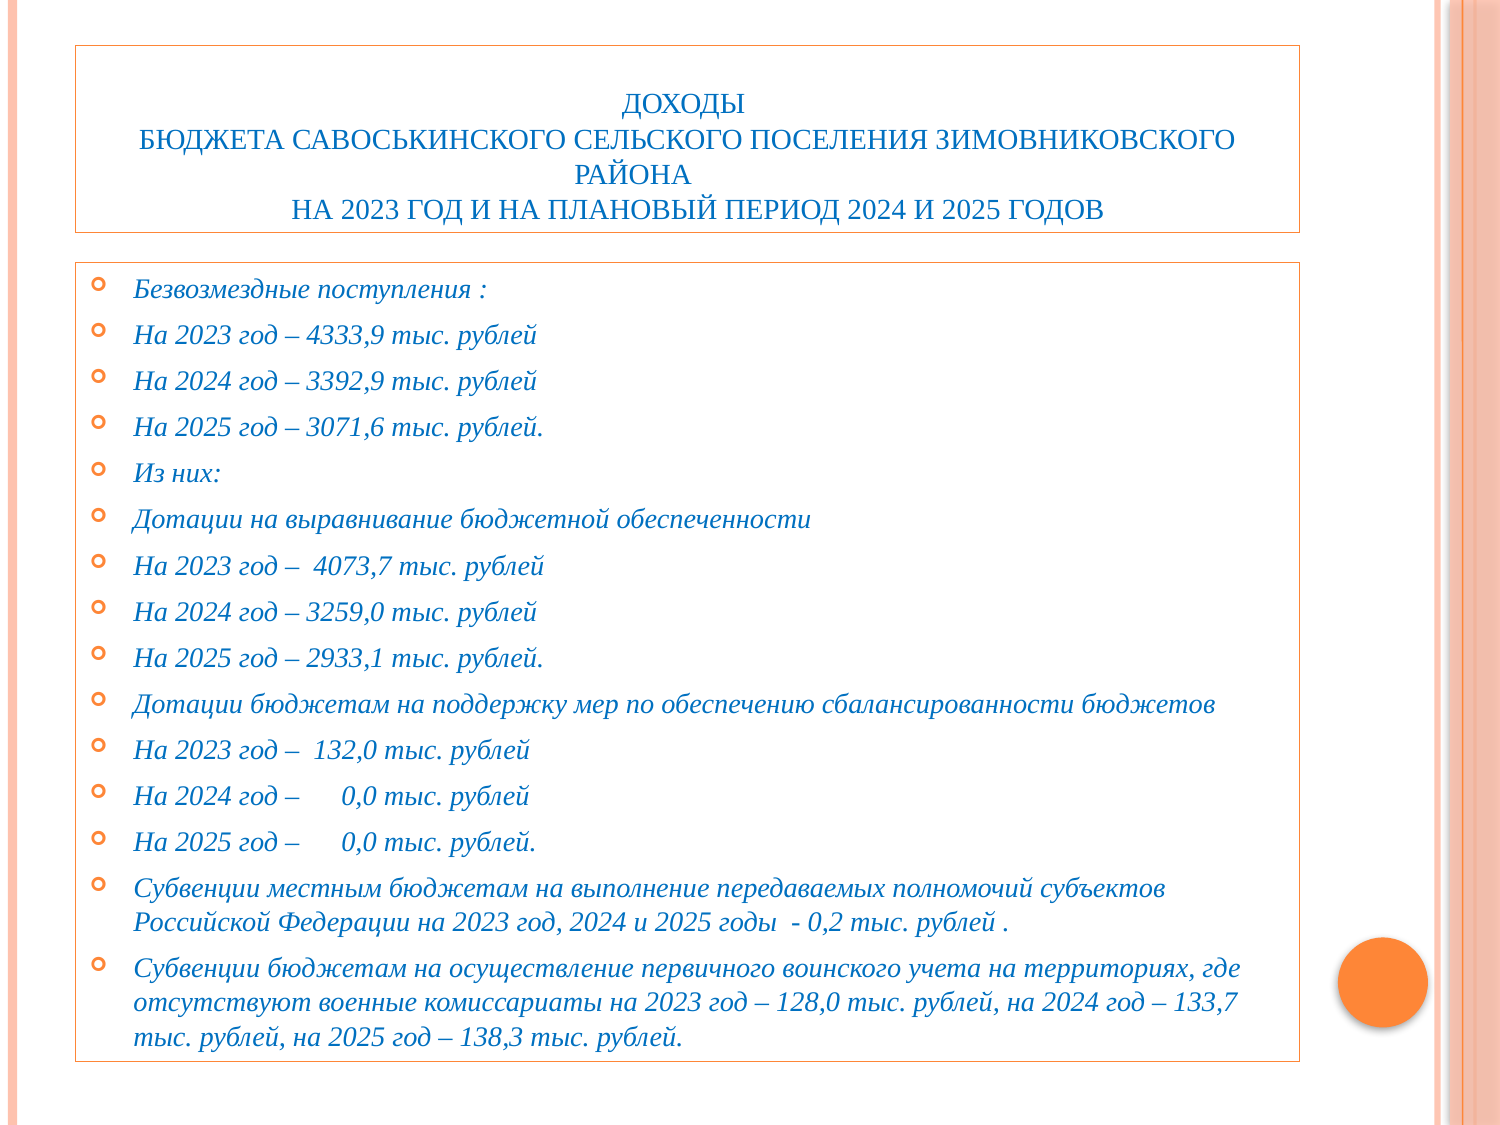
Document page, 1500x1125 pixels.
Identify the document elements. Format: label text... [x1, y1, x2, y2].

title Доходы бюджета Савоськинского сельского поселения Зимовниковского района на 2023 год и на плановый период 2024 и 2025 годов [75, 45, 1300, 233]
list Безвозмездные поступления : На 2023 год – 4333,9 тыс. рублей На 2024 год – 3392,9 тыс. рублей На 2025 год – 3071,6 тыс. рублей. Из них: Дотации на выравнивание бюджетной обеспеченности На 2023 год – 4073,7 тыс. рублей На 2024 год – 3259,0 тыс. рублей На 2025 год – 2933,1 тыс. рублей. Дотации бюджетам на поддержку мер по обеспечению сбалансированности бюджетов На 2023 год – 132,0 тыс. рублей На 2024 год – 0,0 тыс. рублей На 2025 год – 0,0 тыс. рублей. Субвенции местным бюджетам на выполнение передаваемых полномочий субъектов Российской Федерации на 2023 год, 2024 и 2025 годы - 0,2 тыс. рублей . Субвенции бюджетам на осуществление первичного воинского учета на территориях, где отсутствуют военные комиссариаты на 2023 год – 128,0 тыс. рублей, на 2024 год – 133,7 тыс. рублей, на 2025 год – 138,3 тыс. рублей. [75, 262, 1300, 1062]
